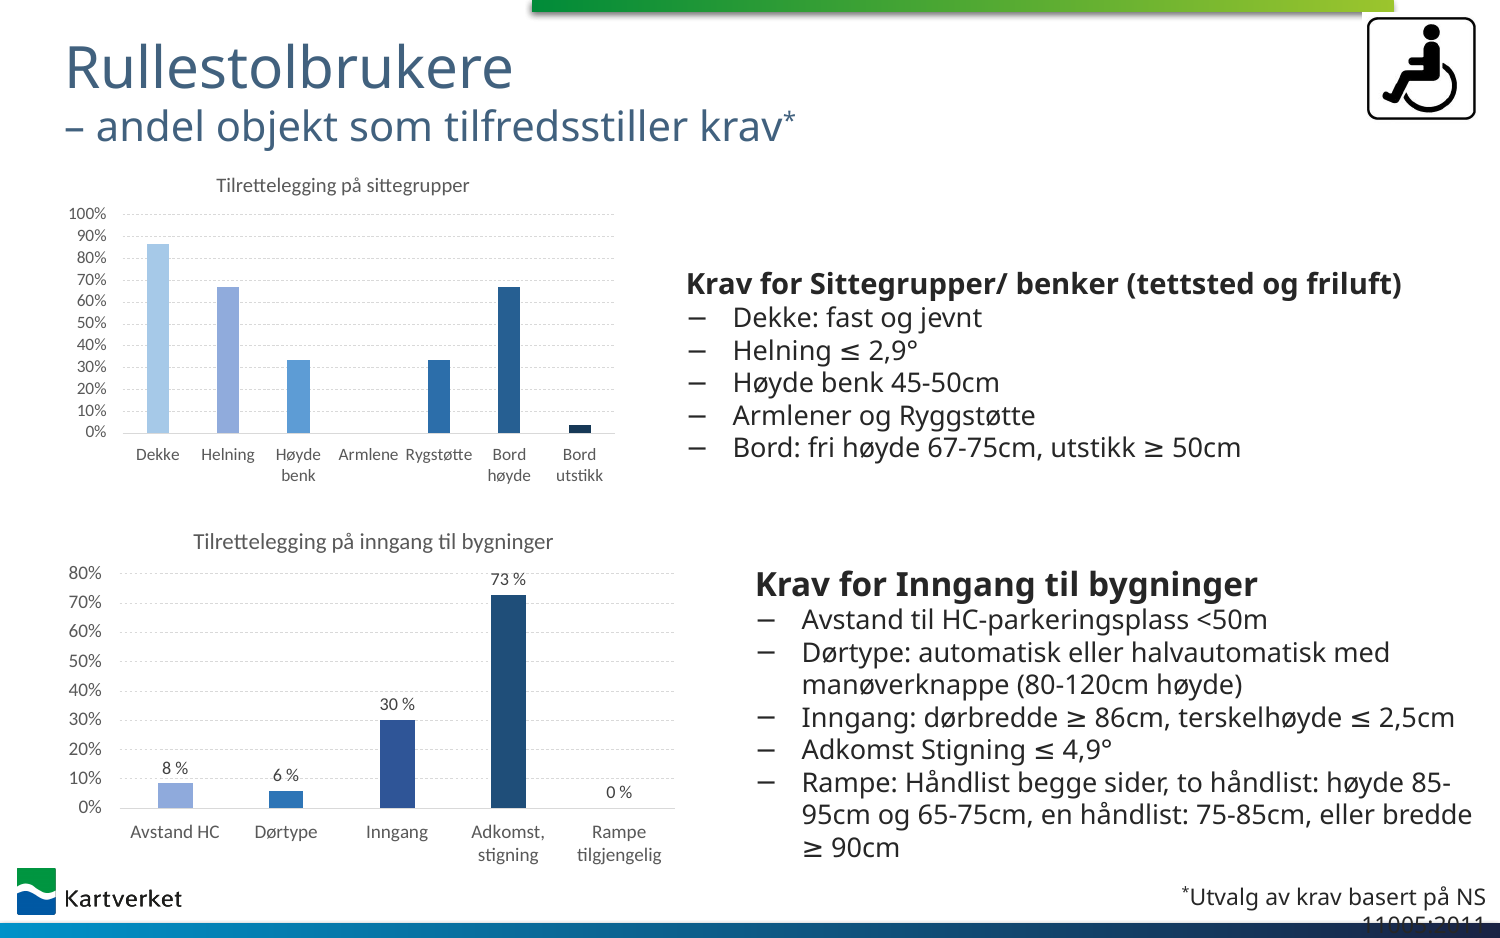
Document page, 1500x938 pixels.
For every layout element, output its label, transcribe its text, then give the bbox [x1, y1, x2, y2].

picture [1362, 12, 1481, 126]
text_box Krav for Sittegrupper/ benker (tettsted og friluft) Dekke: fast og jevnt Helning ≤ 2,9° Høyde benk 45-50cm Armlener og Ryggstøtte Bord: fri høyde 67-75cm, utstikk ≥ 50cm [670, 258, 1418, 471]
text_box Rullestolbrukere – andel objekt som tilfredsstiller krav* [49, 25, 1431, 158]
picture [62, 520, 686, 874]
text_box *Utvalg av krav basert på NS 11005:2011 [1068, 873, 1500, 938]
text_box Krav for Inngang til bygninger Avstand til HC-parkeringsplass <50m Dørtype: automatisk eller halvautomatisk med manøverknappe (80-120cm høyde) Inngang: dørbredde ≥ 86cm, terskelhøyde ≤ 2,5cm Adkomst Stigning ≤ 4,9° Rampe: Håndlist begge sider, to håndlist: høyde 85-95cm og 65-75cm, en håndlist: 75-85cm, eller bredde ≥ 90cm [740, 555, 1491, 870]
picture [62, 166, 625, 492]
